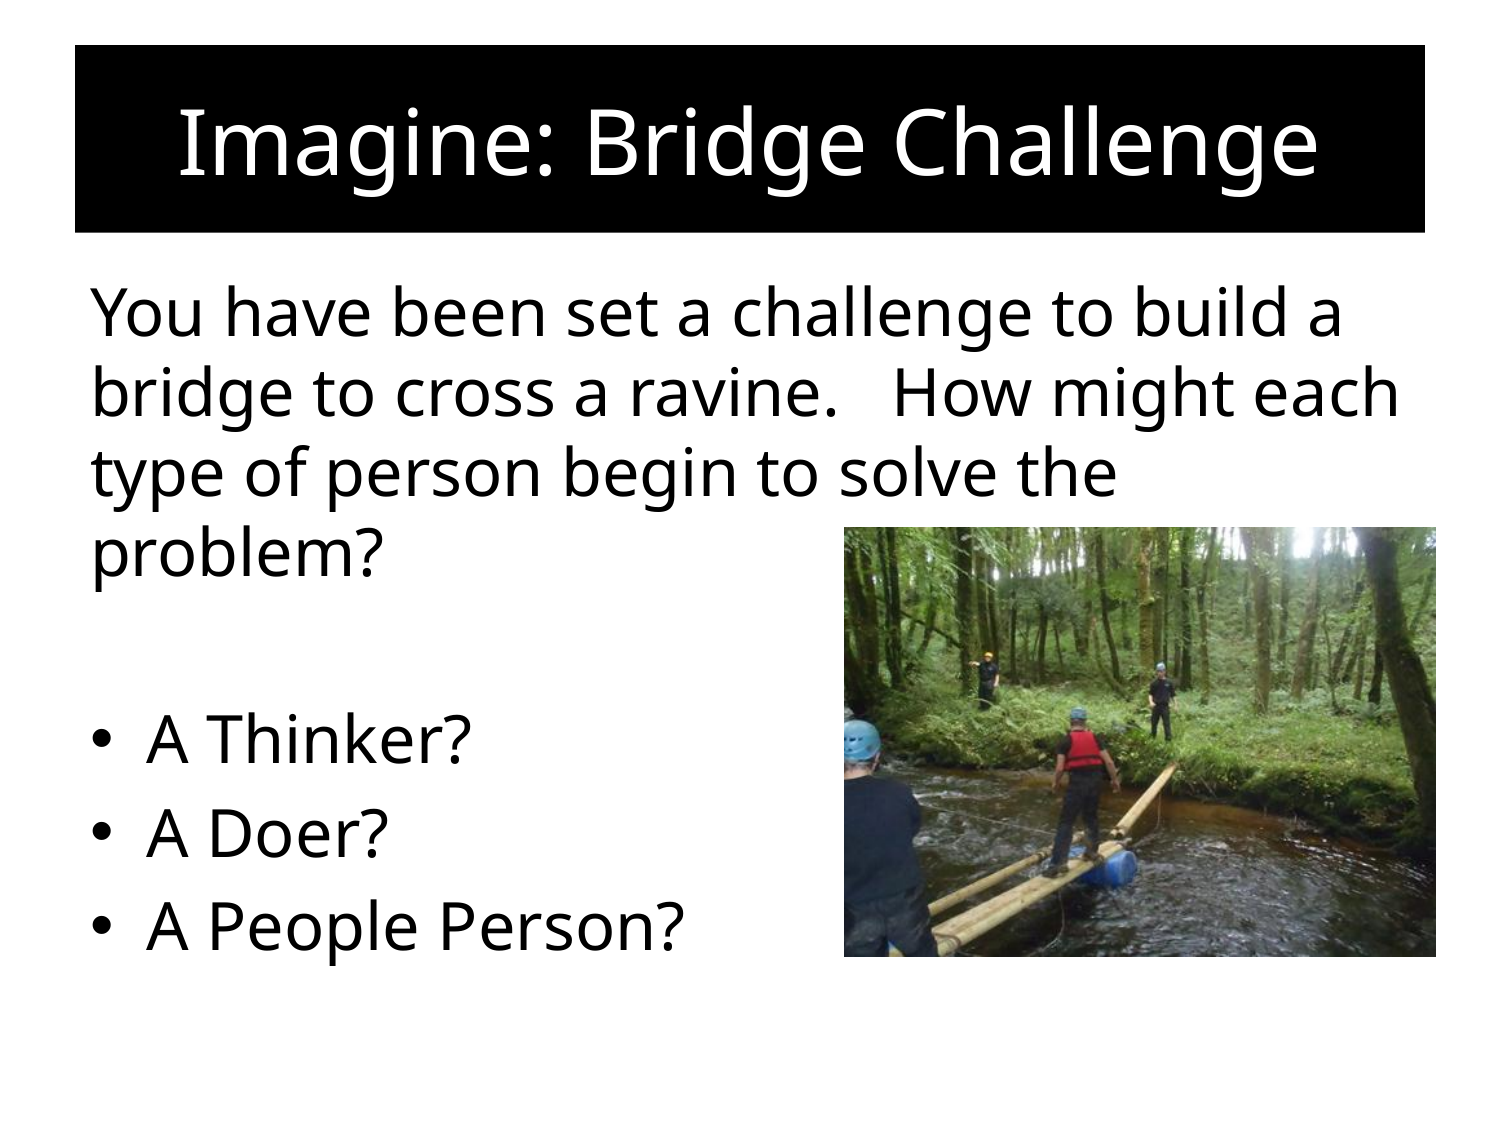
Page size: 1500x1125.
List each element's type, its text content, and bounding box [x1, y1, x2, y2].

title Imagine: Bridge Challenge [75, 45, 1425, 233]
picture [844, 526, 1436, 957]
list You have been set a challenge to build a bridge to cross a ravine. How might each type of person begin to solve the problem? A Thinker? A Doer? A People Person? [75, 262, 1424, 1005]
